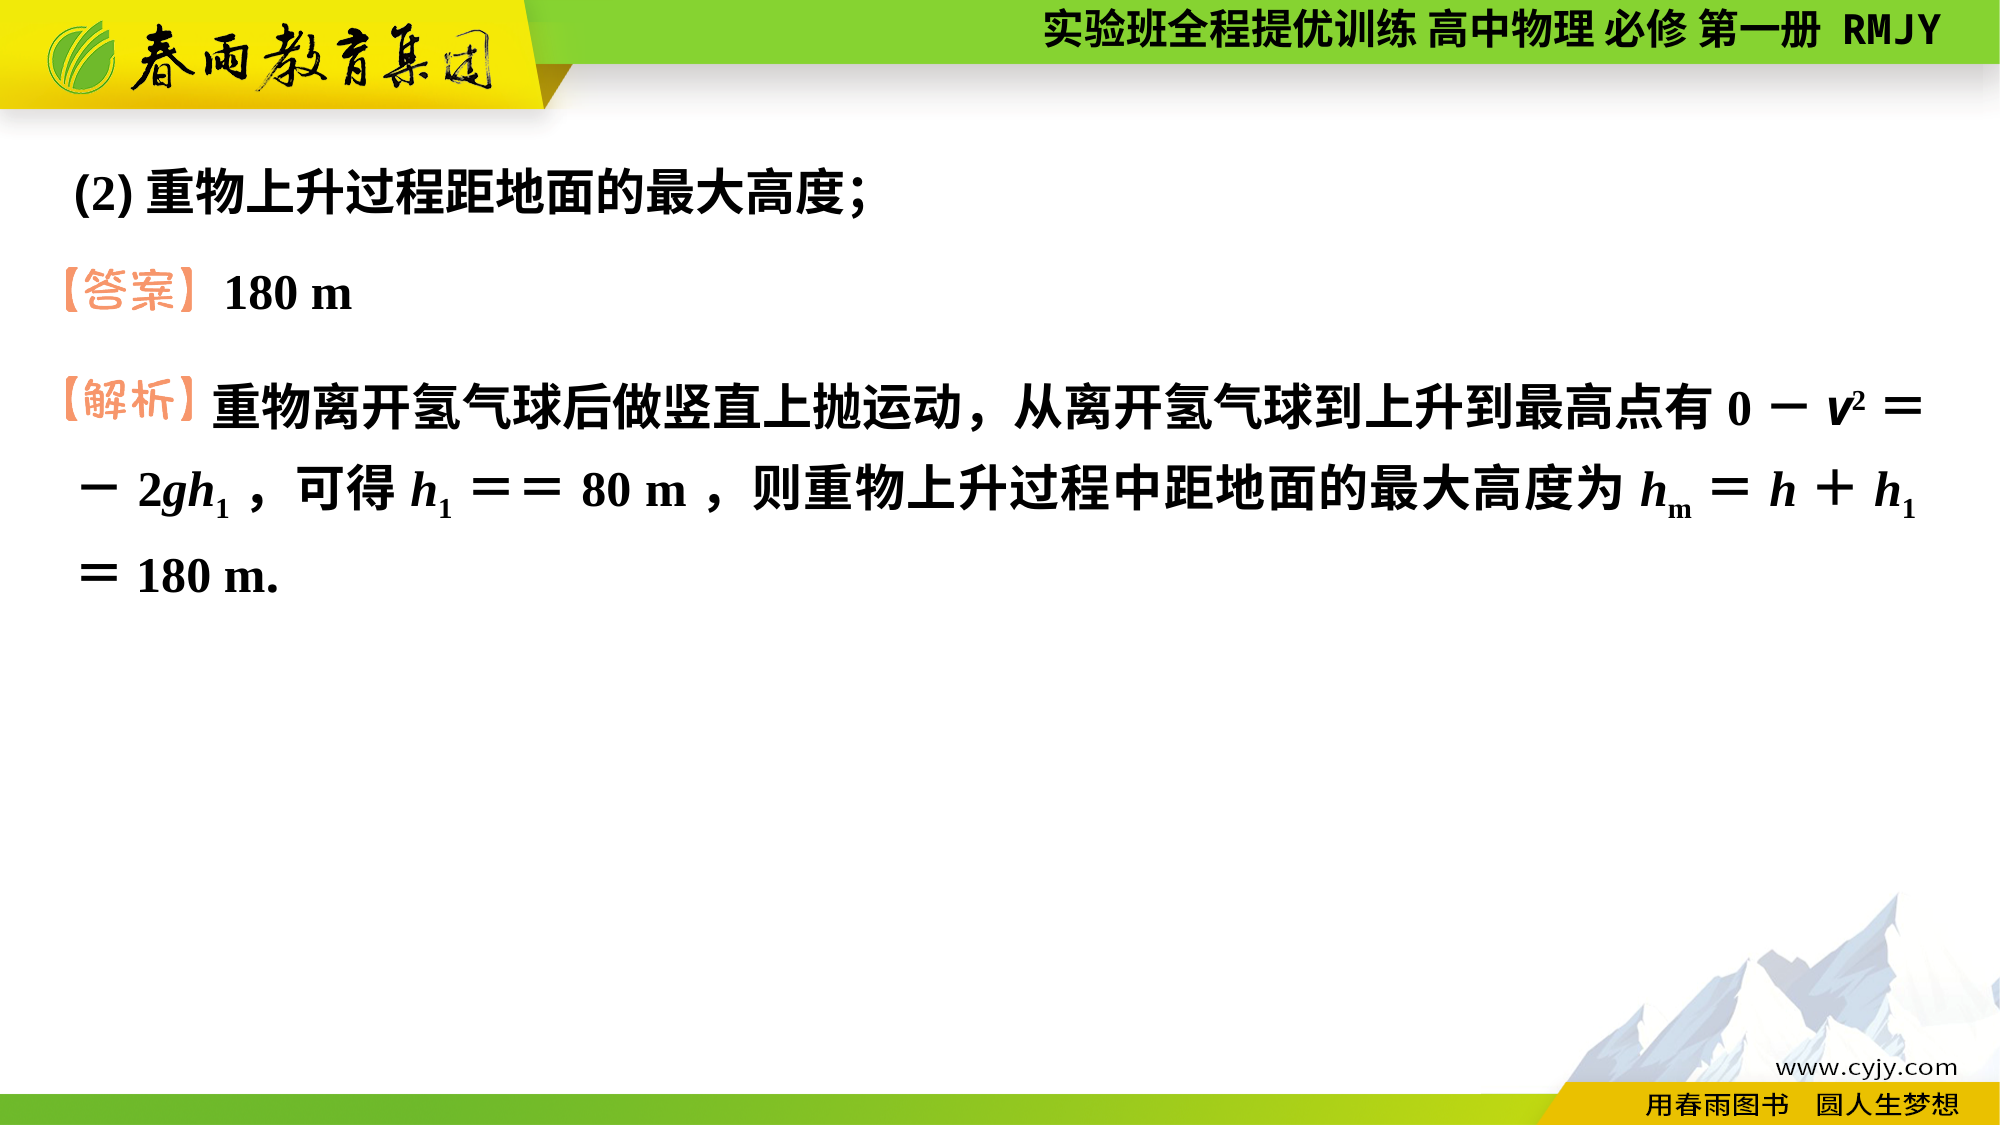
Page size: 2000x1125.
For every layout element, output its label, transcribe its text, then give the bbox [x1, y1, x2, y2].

picture [0, 0, 2000, 1125]
text_box 180 m [208, 251, 368, 327]
list (2)重物上升过程距地面的最大高度； [59, 122, 1944, 217]
